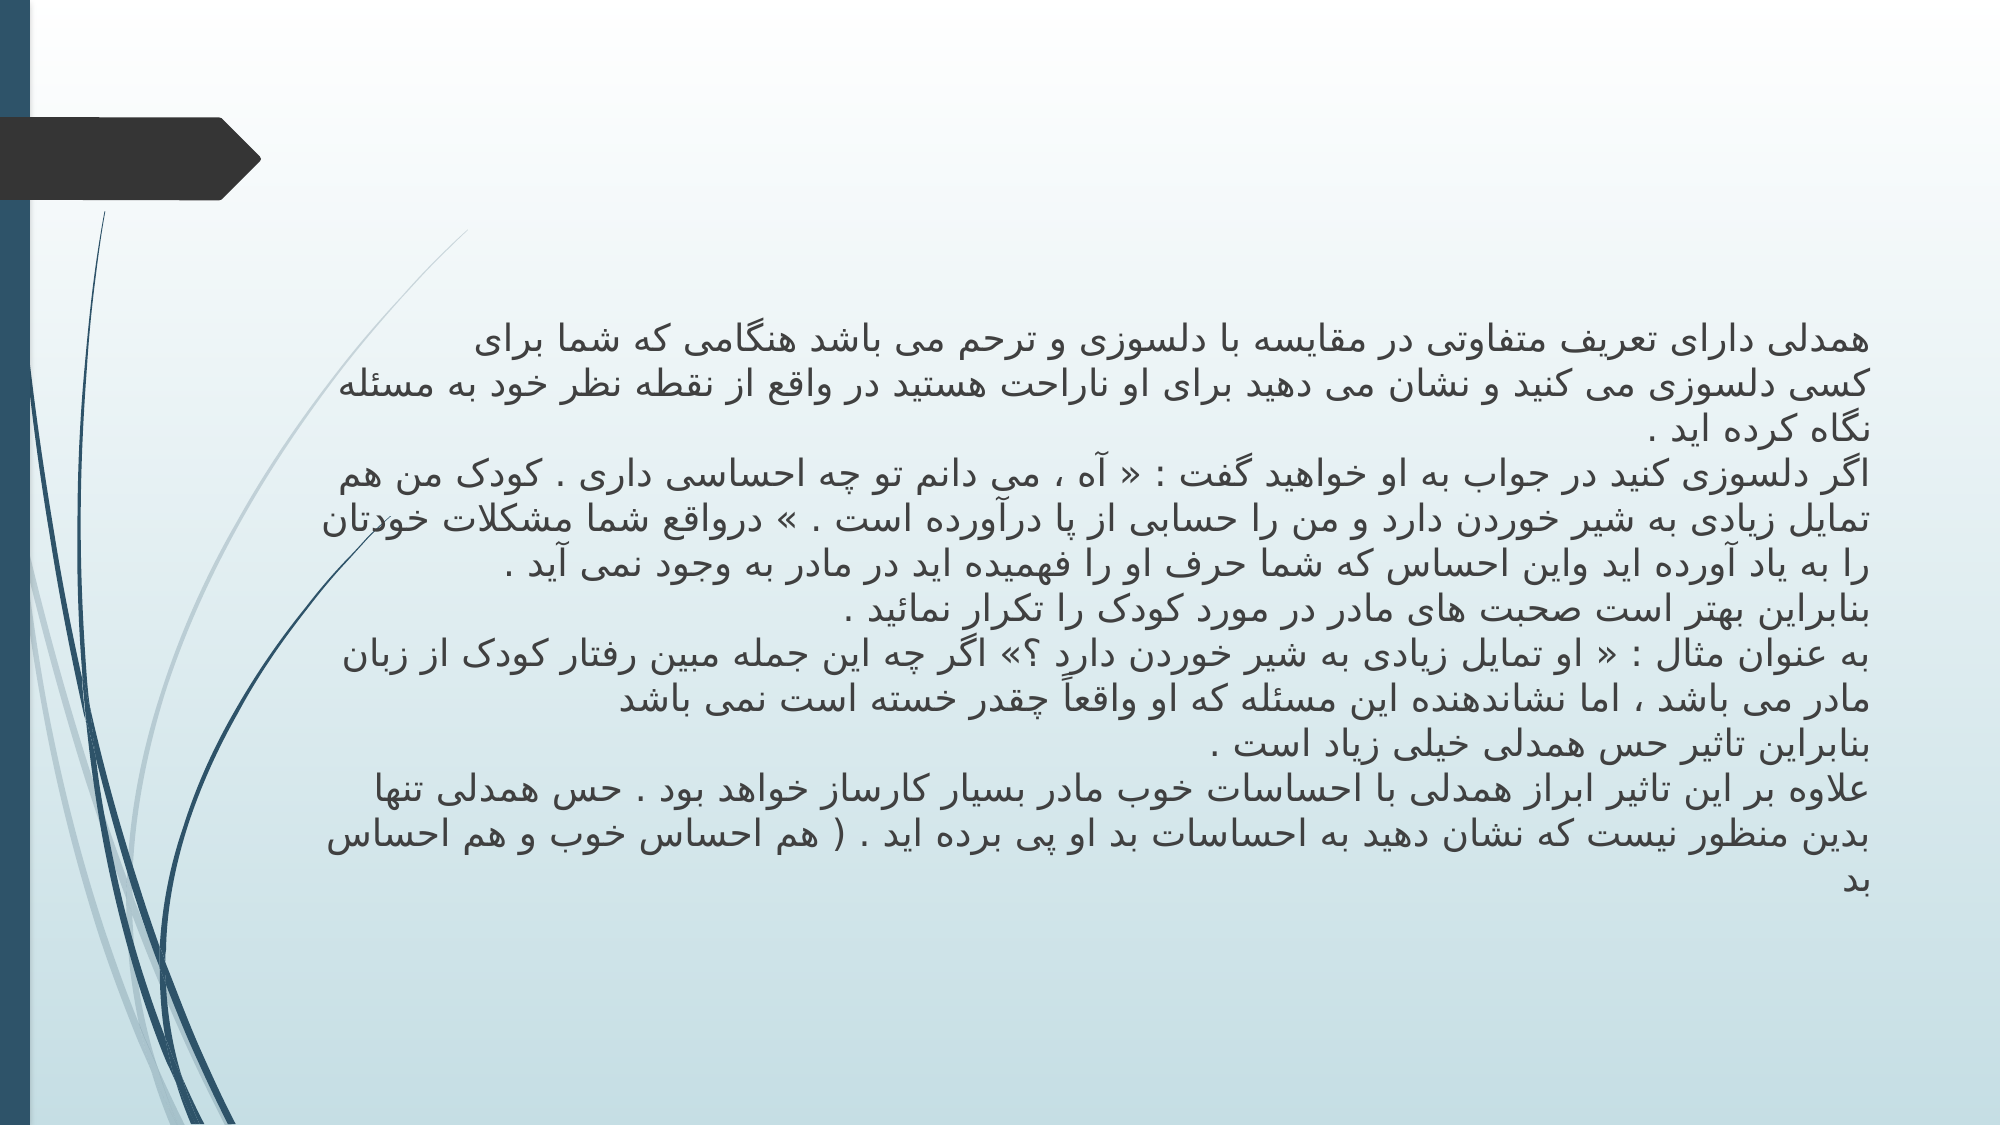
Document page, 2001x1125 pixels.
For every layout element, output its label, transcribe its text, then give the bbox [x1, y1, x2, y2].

list همدلی دارای تعریف متفاوتی در مقایسه با دلسوزی و ترحم می باشد هنگامی که شما برای کسی دلسوزی می کنید و نشان می دهید برای او ناراحت هستید در واقع از نقطه نظر خود به مسئله نگاه کرده اید . اگر دلسوزی کنید در جواب به او خواهید گفت : « آه ، می دانم تو چه احساسی داری . کودک من هم تمایل زیادی به شیر خوردن دارد و من را حسابی از پا درآورده است . » درواقع شما مشکلات خودتان را به یاد آورده اید واین احساس که شما حرف او را فهمیده اید در مادر به وجود نمی آید . بنابراین بهتر است صحبت های مادر در مورد کودک را تکرار نمائید . به عنوان مثال : « او تمایل زیادی به شیر خوردن دارد ؟» اگر چه این جمله مبین رفتار کودک از زبان مادر می باشد ، اما نشاندهنده این مسئله که او واقعاً چقدر خسته است نمی باشد بنابراین تاثیر حس همدلی خیلی زیاد است . علاوه بر این تاثیر ابراز همدلی با احساسات خوب مادر بسیار کارساز خواهد بود . حس همدلی تنها بدین منظور نیست که نشان دهید به احساسات بد او پی برده اید . ( هم احساس خوب و هم احساس بد [298, 306, 1888, 970]
